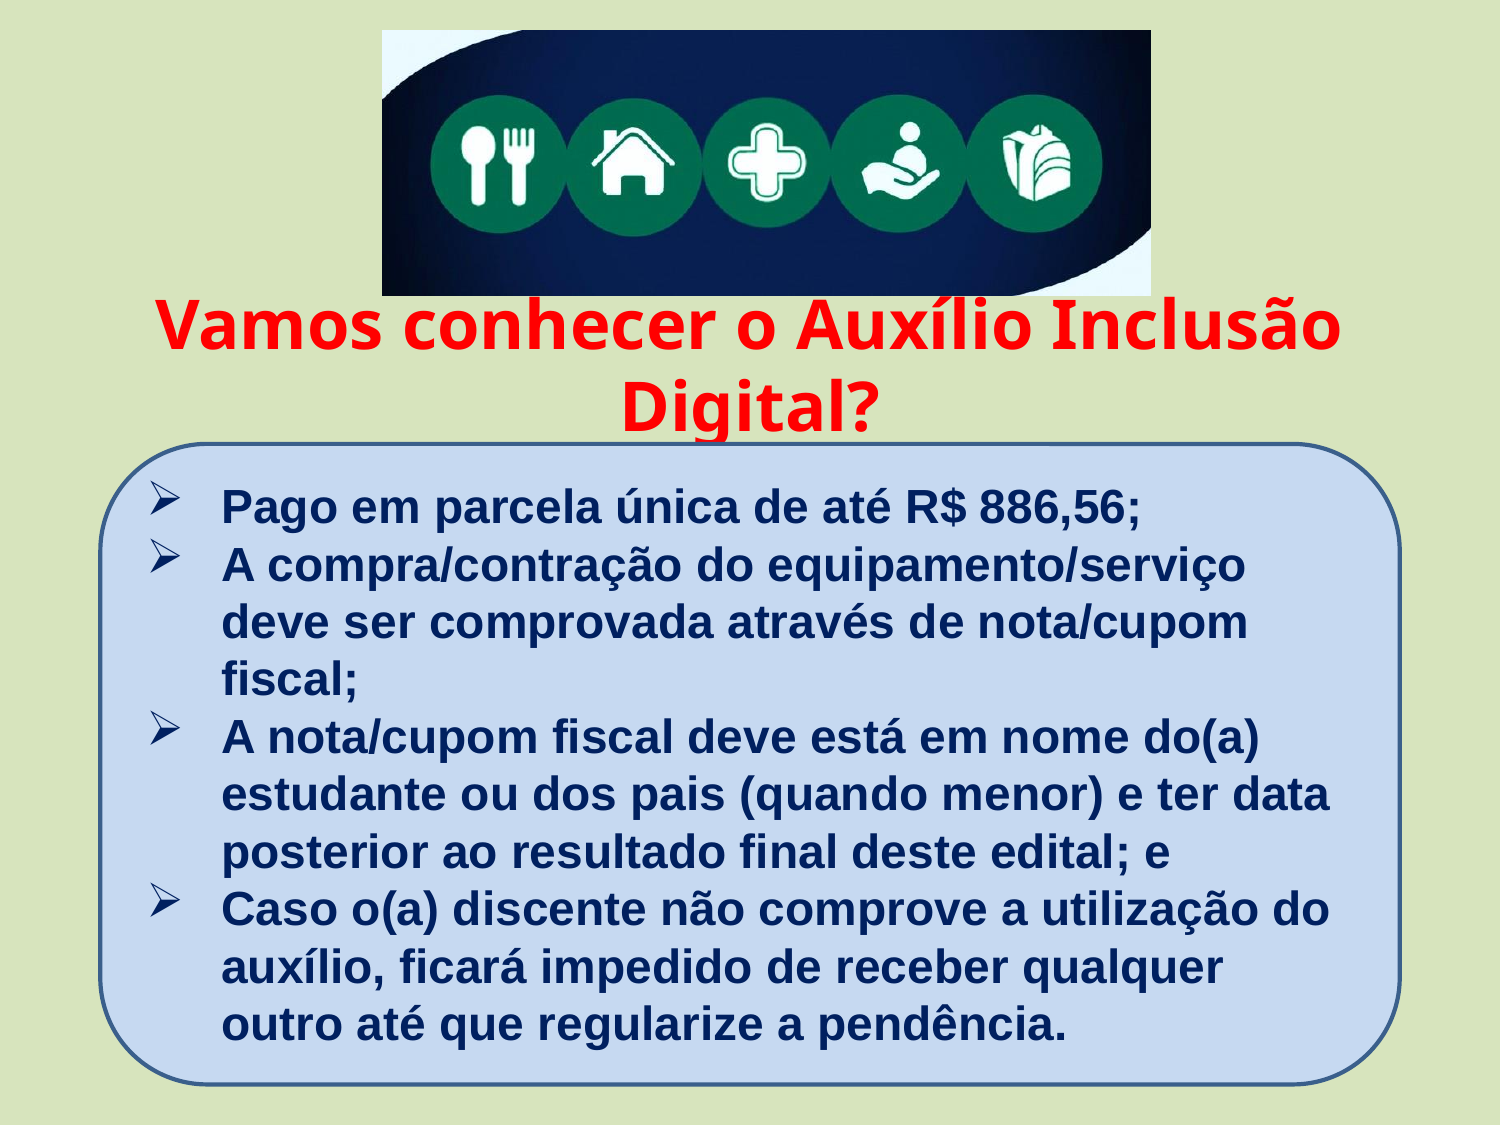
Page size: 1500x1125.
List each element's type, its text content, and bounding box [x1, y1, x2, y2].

list [100, 538, 1451, 1125]
title Vamos conhecer o Auxílio Inclusão Digital? [100, 239, 1400, 486]
picture [382, 30, 1151, 296]
text_box Pago em parcela única de até R$ 886,56; A compra/contração do equipamento/serviço deve ser comprovada através de nota/cupom fiscal; A nota/cupom fiscal deve está em nome do(a) estudante ou dos pais (quando menor) e ter data posterior ao resultado final deste edital; e Caso o(a) discente não comprove a utilização do auxílio, ficará impedido de receber qualquer outro até que regularize a pendência. [98, 441, 1402, 1087]
